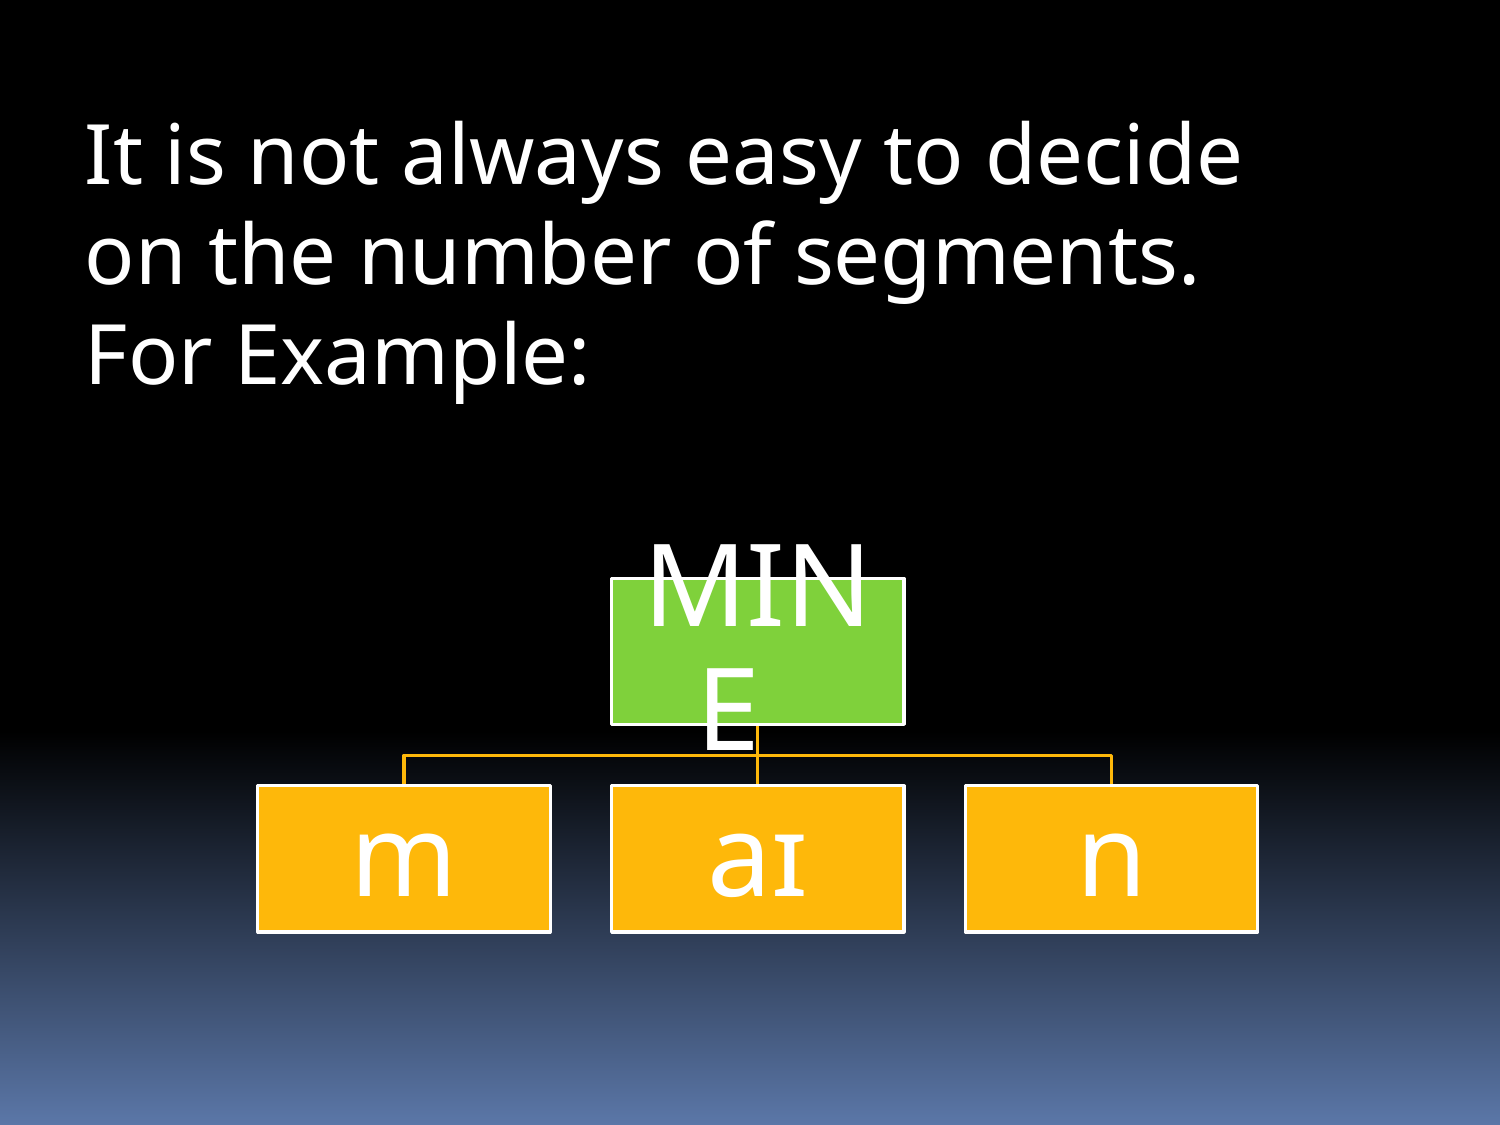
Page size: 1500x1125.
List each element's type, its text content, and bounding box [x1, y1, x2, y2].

text_box It is not always easy to decide on the number of segments. For Example: [70, 93, 1360, 654]
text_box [257, 479, 1259, 1031]
